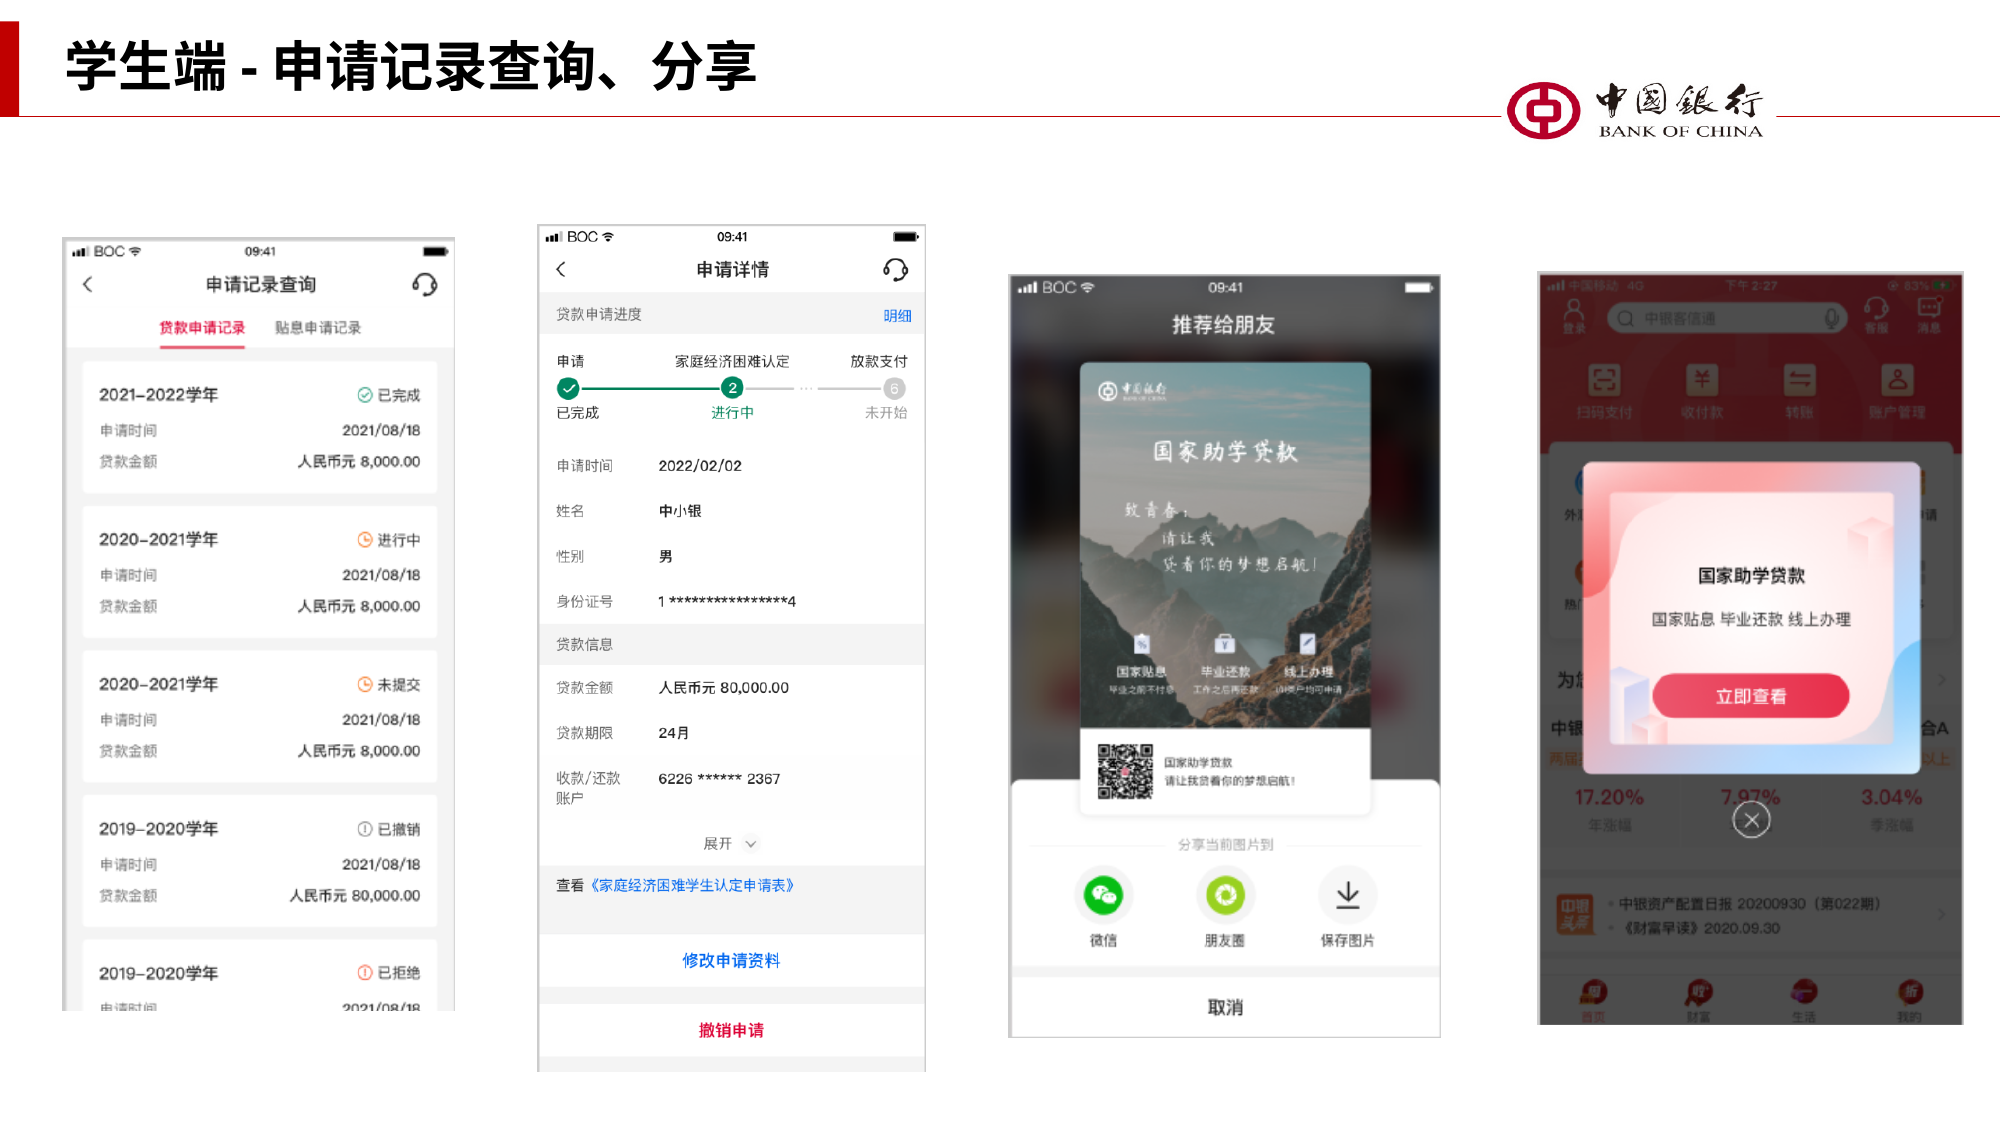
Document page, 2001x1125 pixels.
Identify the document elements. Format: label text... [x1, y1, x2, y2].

text_box 学生端-申请记录查询、分享 [50, 24, 1265, 77]
picture [537, 224, 926, 1072]
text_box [0, 77, 2000, 144]
text_box [0, 20, 20, 77]
picture [1537, 271, 1964, 1025]
picture [62, 237, 455, 1011]
picture [1008, 274, 1441, 1038]
